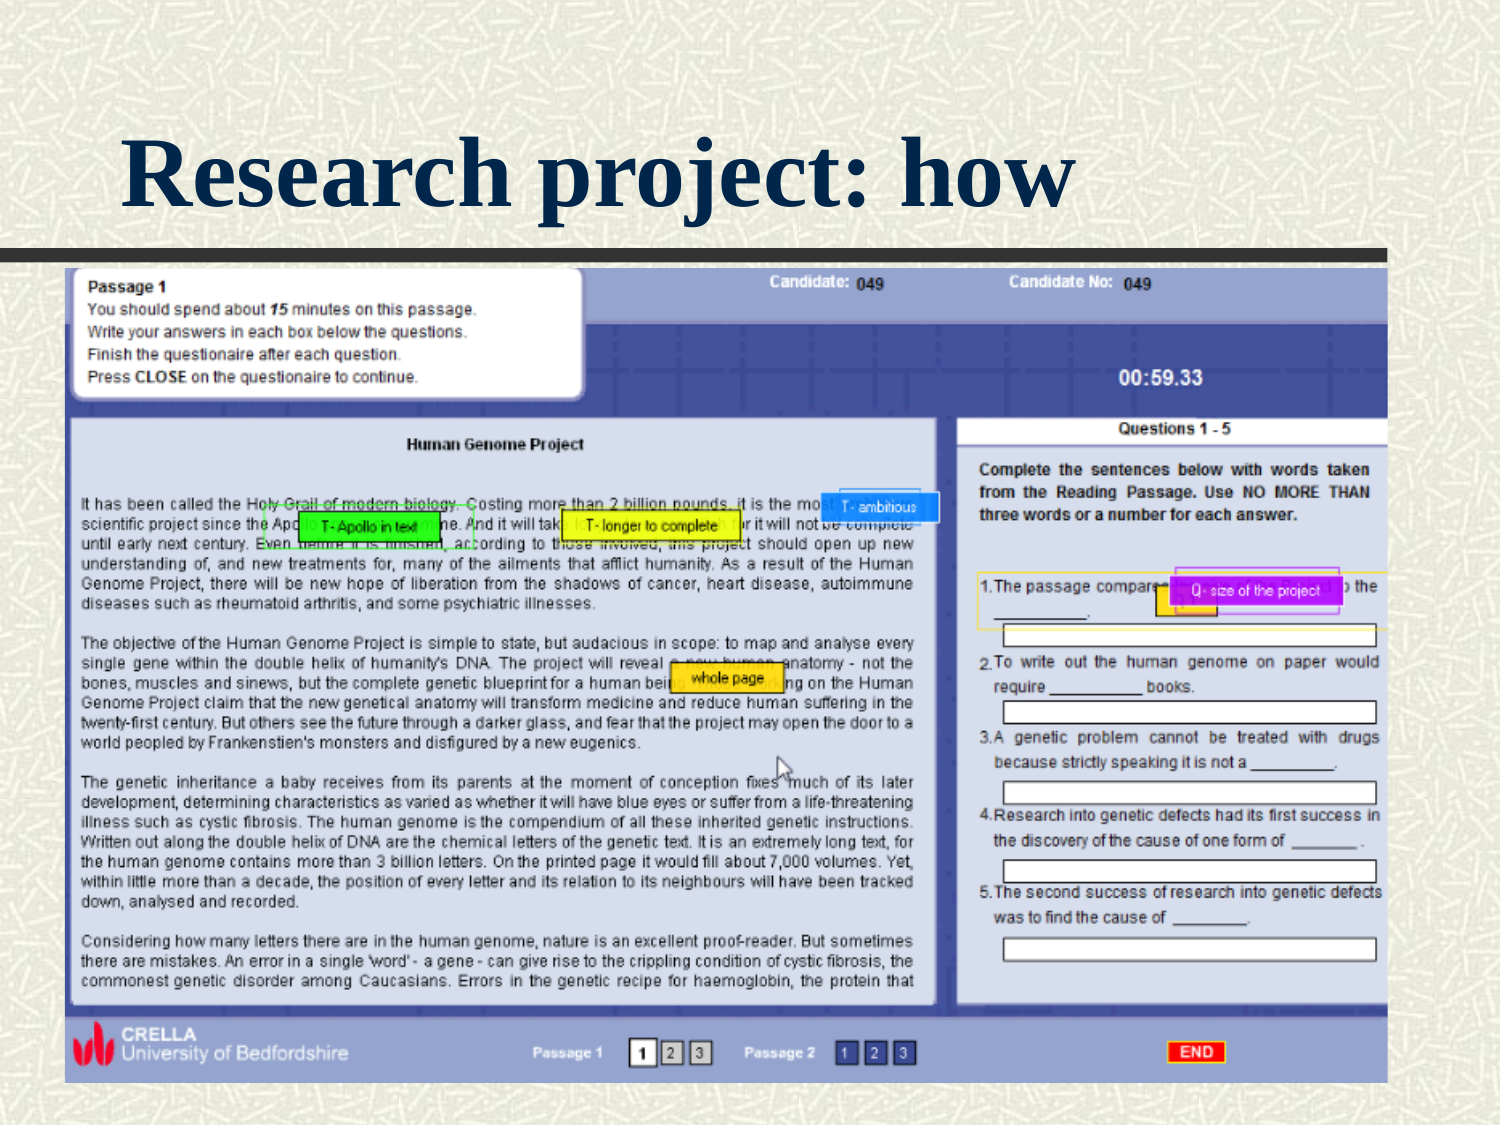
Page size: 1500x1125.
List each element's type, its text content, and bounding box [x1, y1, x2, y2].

title Research project: how [105, 46, 1455, 235]
picture [0, 0, 1500, 1125]
